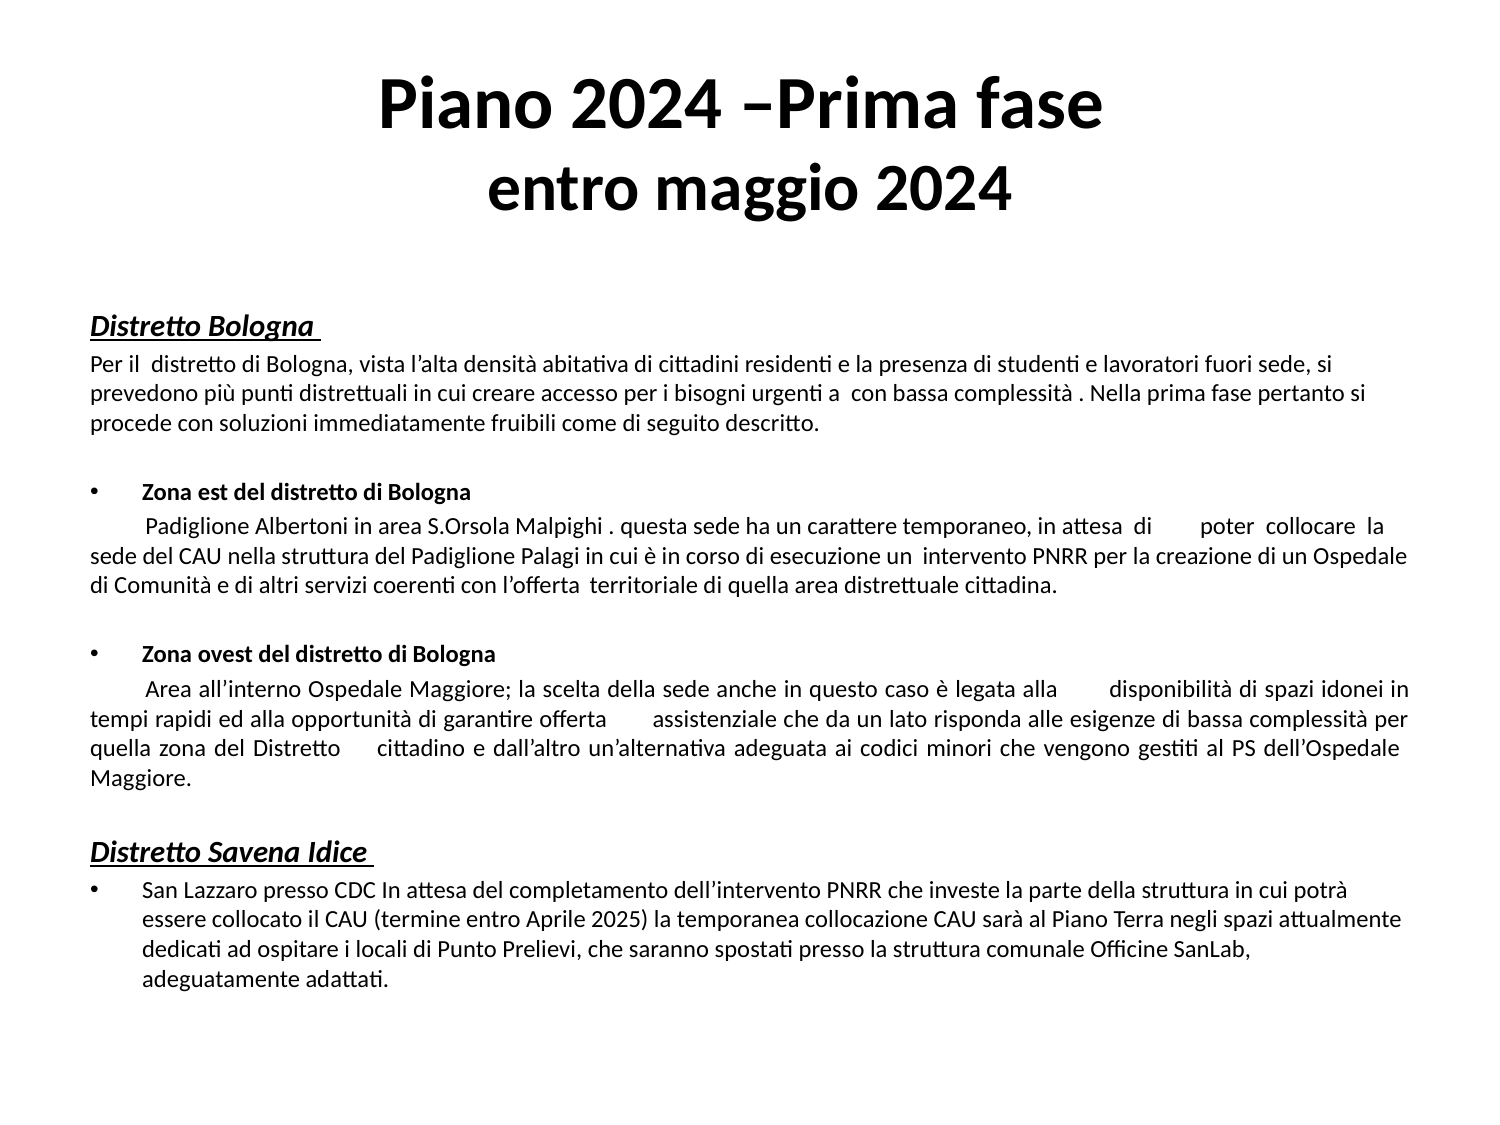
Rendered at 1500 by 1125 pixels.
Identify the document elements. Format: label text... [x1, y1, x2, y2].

list Distretto Bologna Per il distretto di Bologna, vista l’alta densità abitativa di cittadini residenti e la presenza di studenti e lavoratori fuori sede, si prevedono più punti distrettuali in cui creare accesso per i bisogni urgenti a con bassa complessità . Nella prima fase pertanto si procede con soluzioni immediatamente fruibili come di seguito descritto. Zona est del distretto di Bologna Padiglione Albertoni in area S.Orsola Malpighi . questa sede ha un carattere temporaneo, in attesa di poter collocare la sede del CAU nella struttura del Padiglione Palagi in cui è in corso di esecuzione un intervento PNRR per la creazione di un Ospedale di Comunità e di altri servizi coerenti con l’offerta territoriale di quella area distrettuale cittadina. Zona ovest del distretto di Bologna Area all’interno Ospedale Maggiore; la scelta della sede anche in questo caso è legata alla disponibilità di spazi idonei in tempi rapidi ed alla opportunità di garantire offerta assistenziale che da un lato risponda alle esigenze di bassa complessità per quella zona del Distretto cittadino e dall’altro un’alternativa adeguata ai codici minori che vengono gestiti al PS dell’Ospedale Maggiore. Distretto Savena Idice San Lazzaro presso CDC In attesa del completamento dell’intervento PNRR che investe la parte della struttura in cui potrà essere collocato il CAU (termine entro Aprile 2025) la temporanea collocazione CAU sarà al Piano Terra negli spazi attualmente dedicati ad ospitare i locali di Punto Prelievi, che saranno spostati presso la struttura comunale Officine SanLab, adeguatamente adattati. [75, 262, 1425, 1005]
title Piano 2024 –Prima fase entro maggio 2024 [75, 45, 1425, 233]
